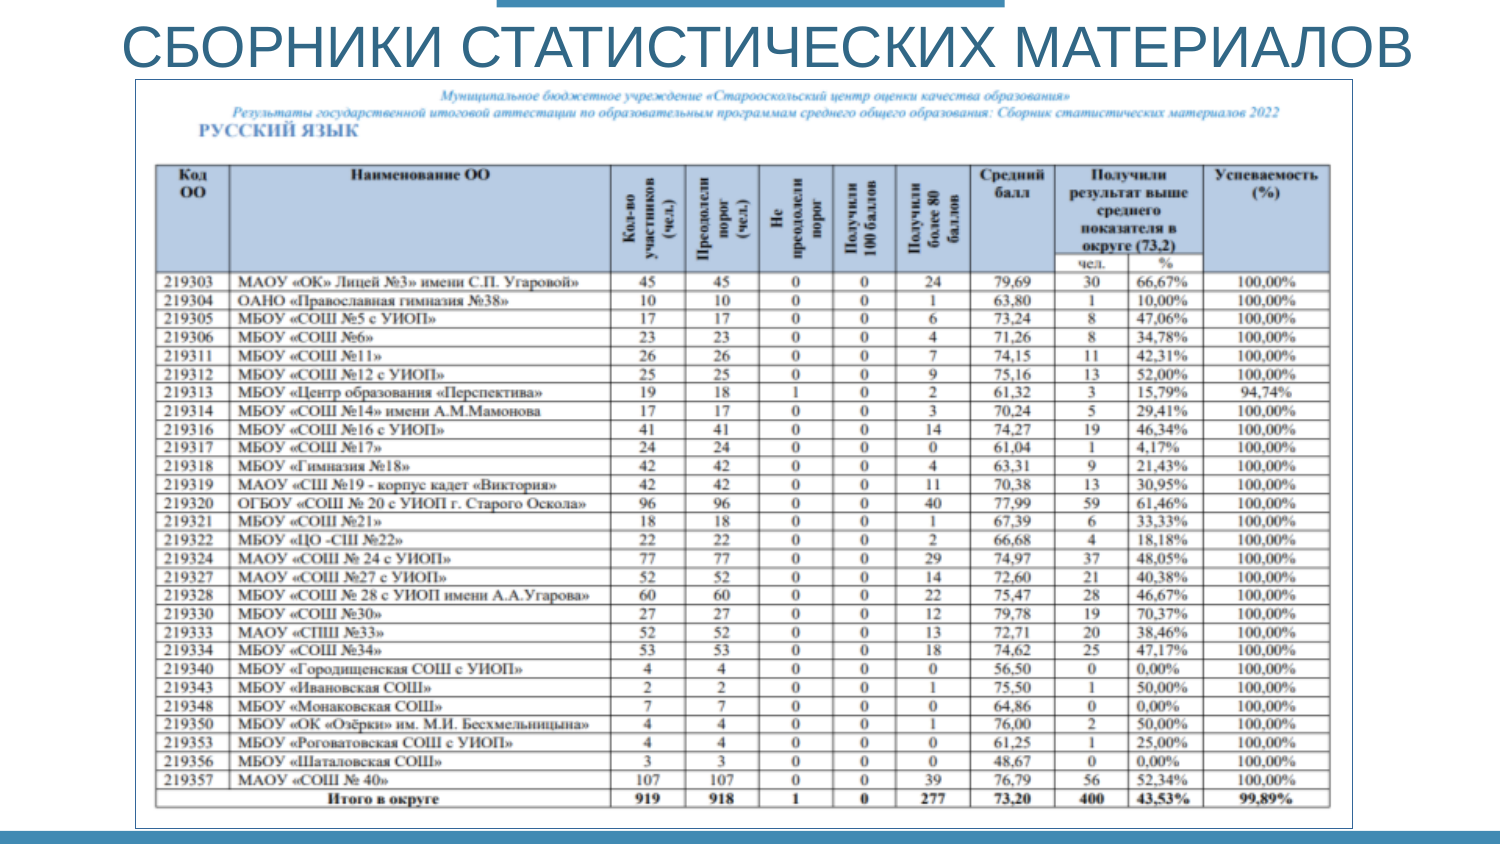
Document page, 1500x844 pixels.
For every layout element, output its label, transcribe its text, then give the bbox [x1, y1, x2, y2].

list СБОРНИКИ СТАТИСТИЧЕСКИХ МАТЕРИАЛОВ [17, 0, 1500, 92]
picture [135, 79, 1353, 830]
